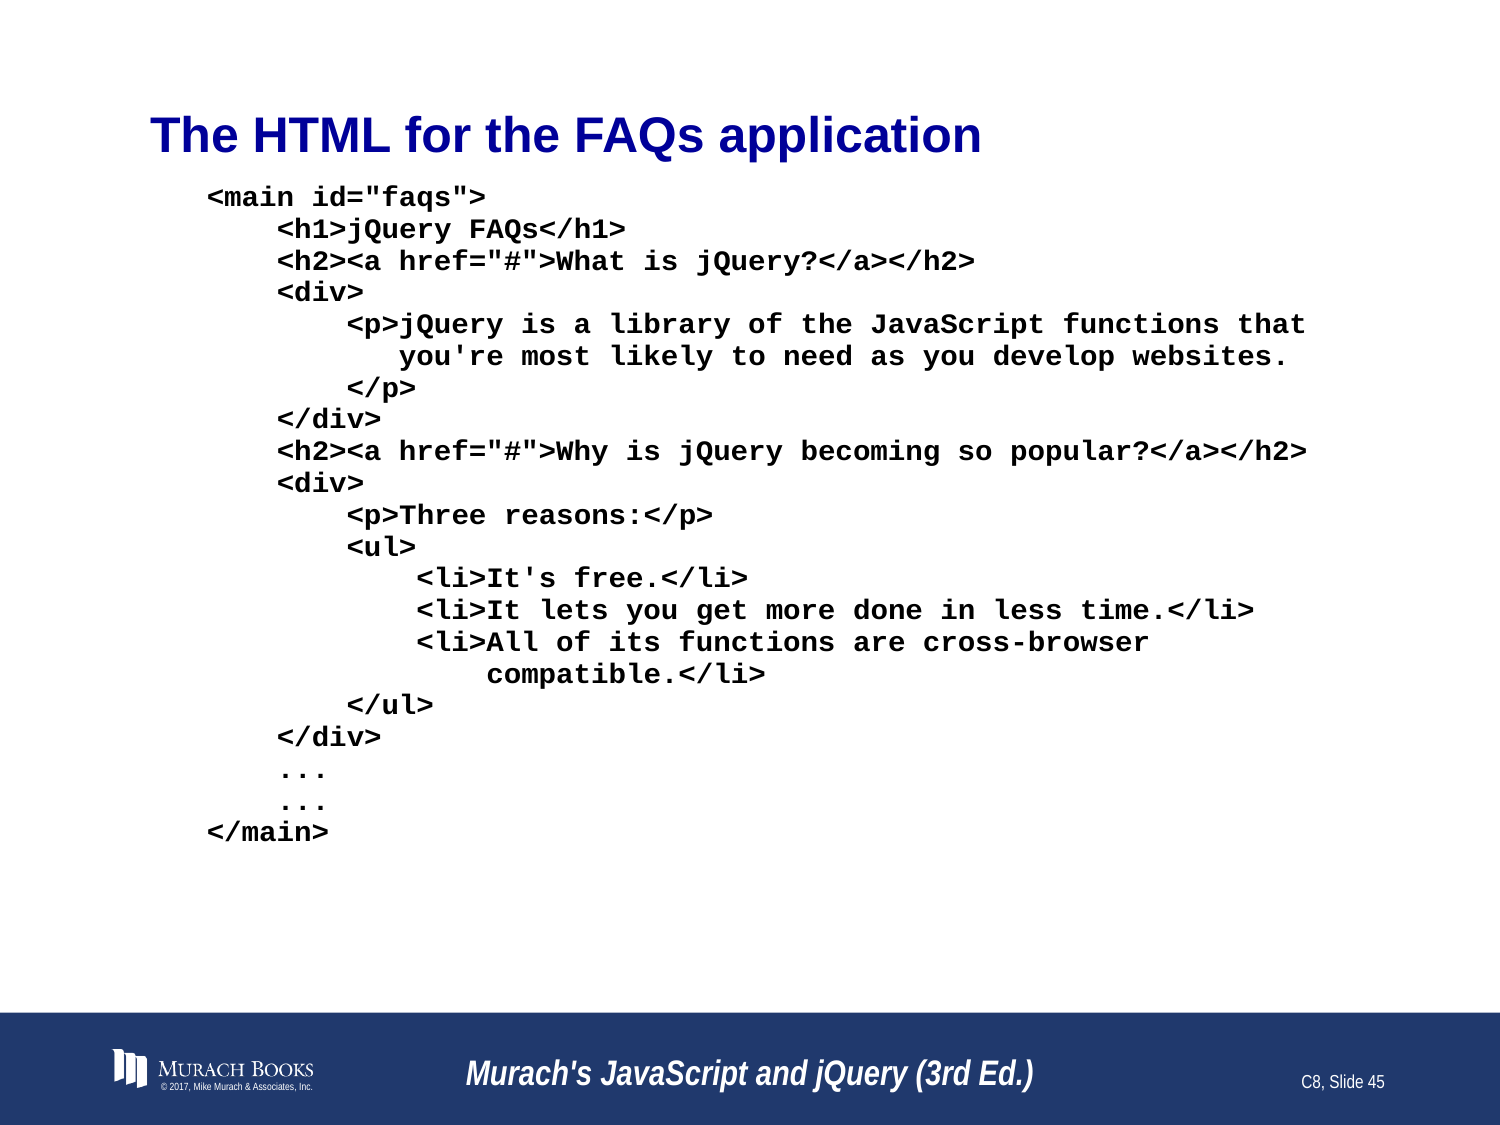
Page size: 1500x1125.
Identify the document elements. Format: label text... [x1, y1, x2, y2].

slide_number C8, Slide 45 [1087, 1025, 1400, 1100]
footer © 2017, Mike Murach & Associates, Inc. [12, 1025, 463, 1100]
title The HTML for the FAQs application [150, 102, 1350, 164]
slide_number Murach's JavaScript and jQuery (3rd Ed.) [463, 1025, 1050, 1100]
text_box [149, 182, 1348, 888]
